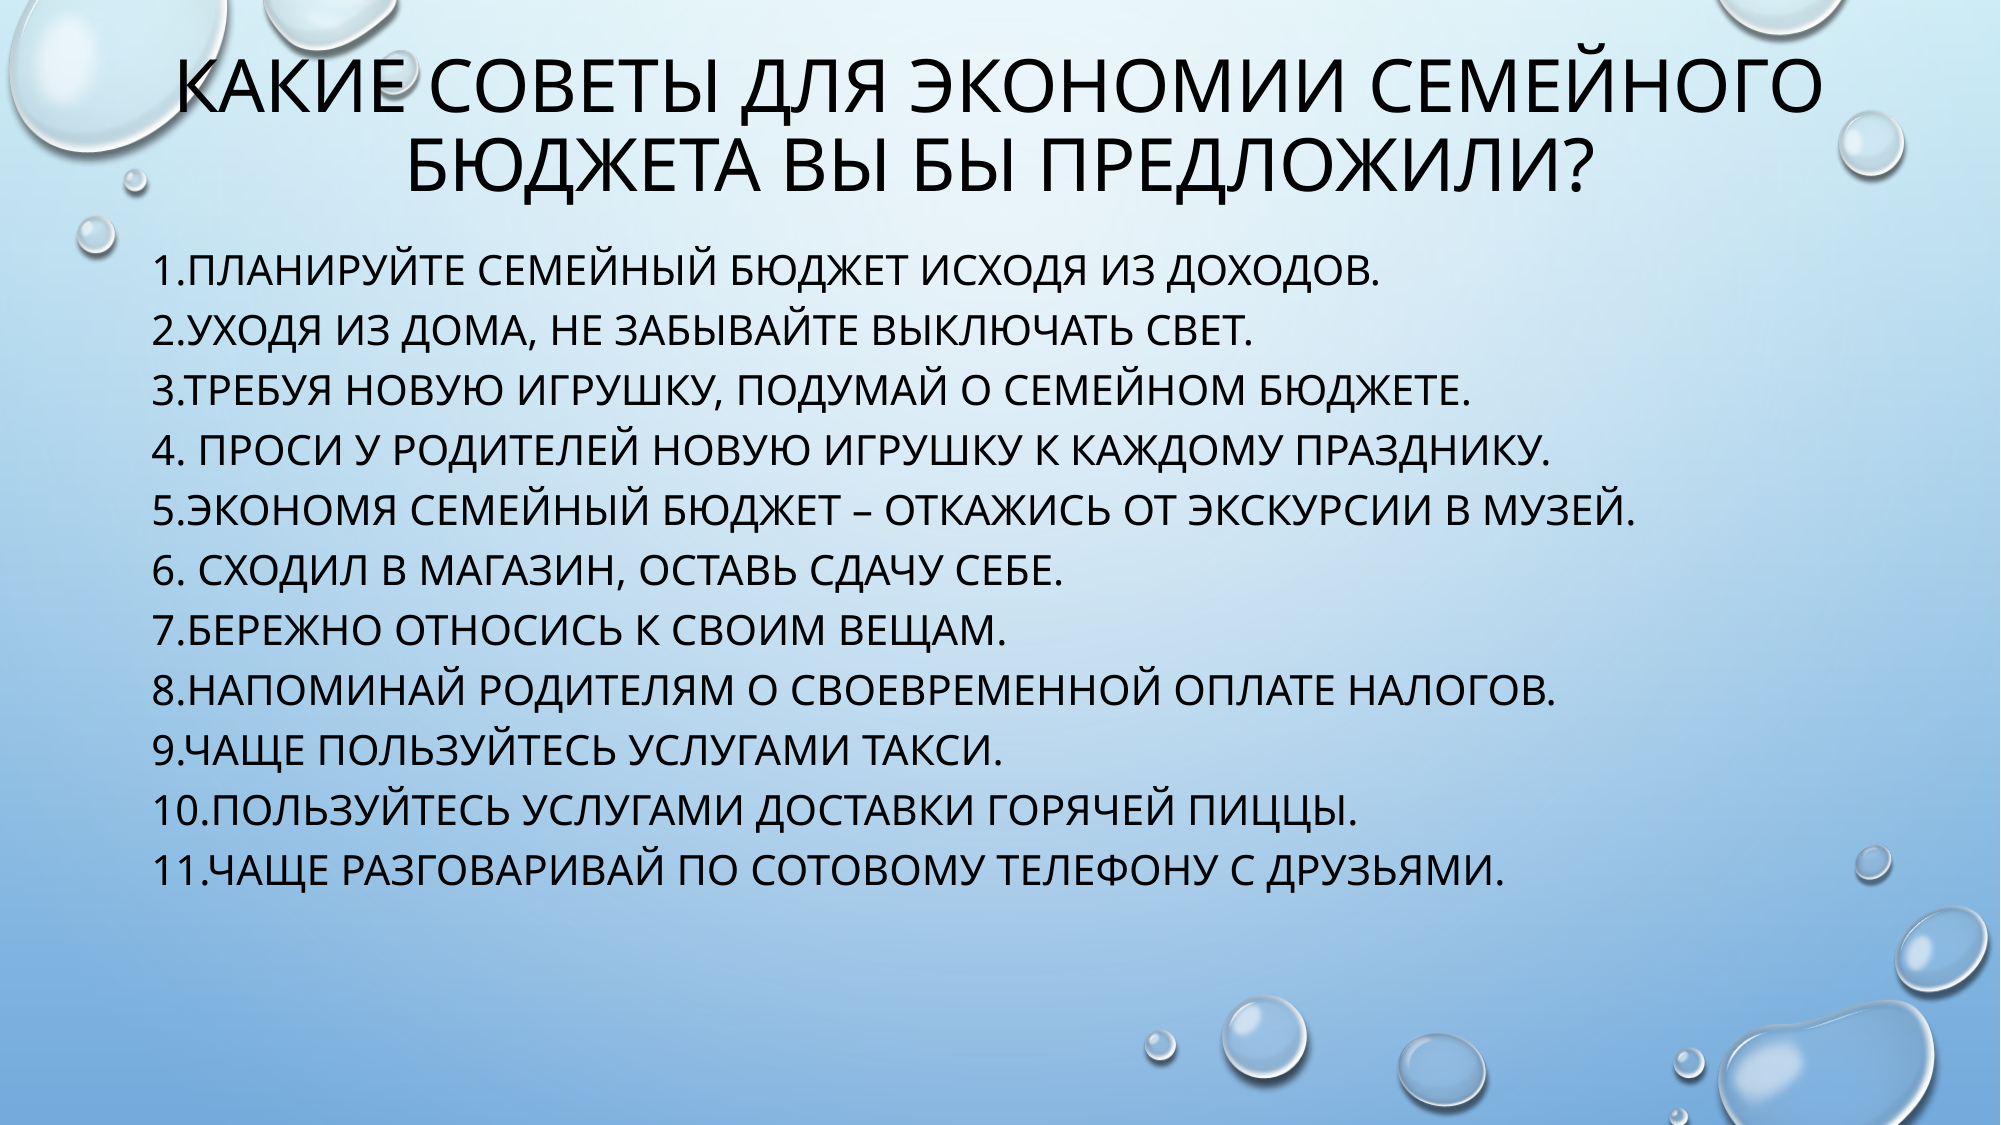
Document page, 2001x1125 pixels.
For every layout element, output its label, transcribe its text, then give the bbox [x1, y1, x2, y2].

title Какие советы для экономии семейного бюджета вы бы предложили? [149, 30, 1851, 226]
list 1.Планируйте семейный бюджет исходя из доходов. 2.Уходя из дома, не забывайте выключать свет. 3.Требуя новую игрушку, подумай о семейном бюджете. 4. Проси у родителей новую игрушку к каждому празднику. 5.Экономя семейный бюджет – откажись от экскурсии в музей. 6. Сходил в магазин, оставь сдачу себе. 7.Бережно относись к своим вещам. 8.Напоминай родителям о своевременной оплате налогов. 9.Чаще пользуйтесь услугами такси. 10.Пользуйтесь услугами доставки горячей пиццы. 11.Чаще разговаривай по сотовому телефону с друзьями. [136, 226, 1858, 924]
picture [0, 0, 2000, 1125]
